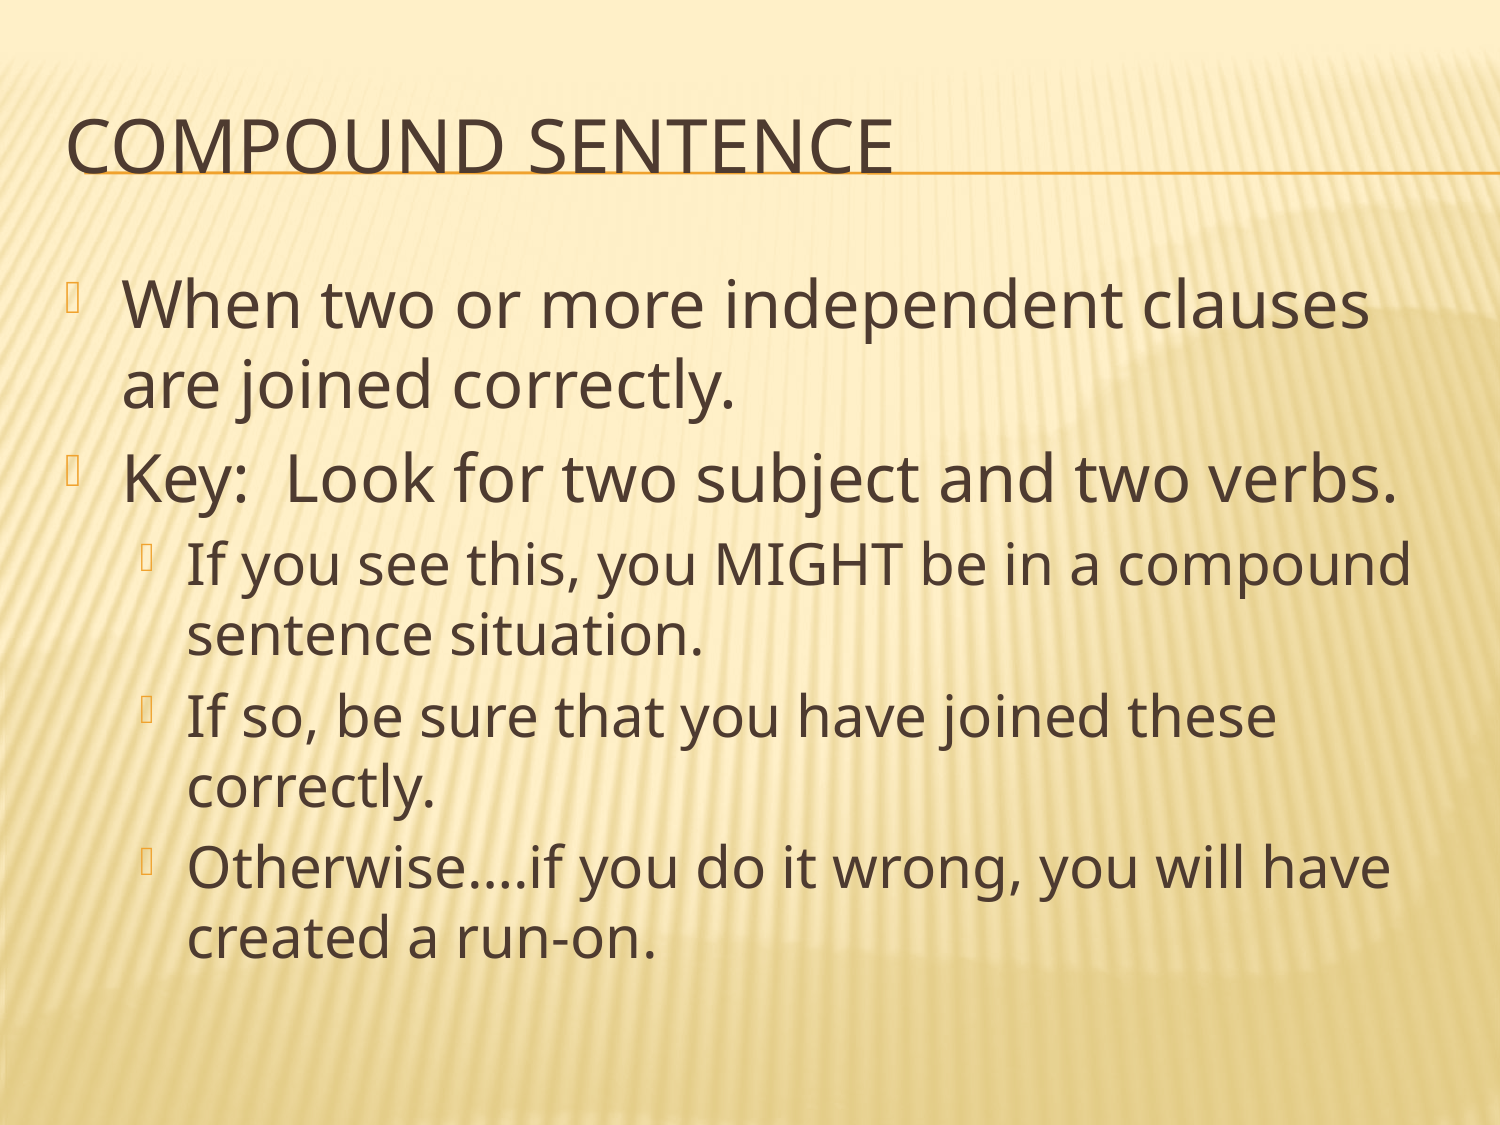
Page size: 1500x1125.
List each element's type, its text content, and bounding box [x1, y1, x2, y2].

list When two or more independent clauses are joined correctly. Key: Look for two subject and two verbs. If you see this, you MIGHT be in a compound sentence situation. If so, be sure that you have joined these correctly. Otherwise….if you do it wrong, you will have created a run-on. [50, 254, 1475, 998]
title Compound Sentence [50, 75, 1475, 213]
